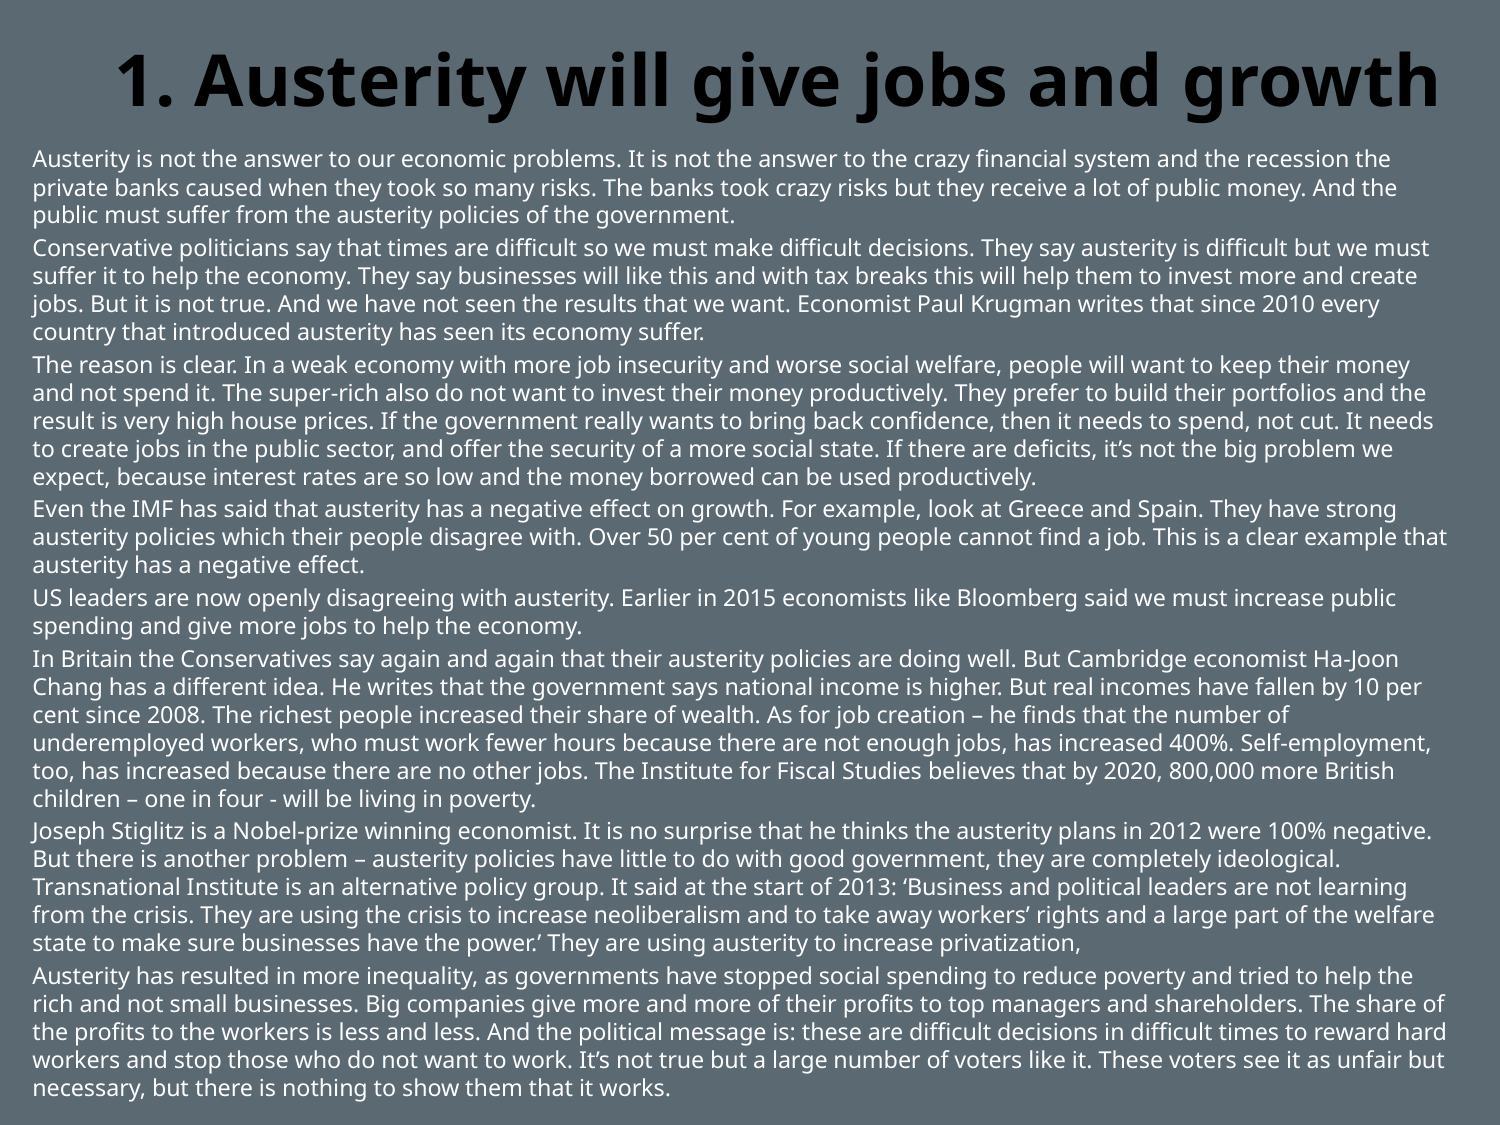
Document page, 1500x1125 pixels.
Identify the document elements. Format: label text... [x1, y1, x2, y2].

list Austerity is not the answer to our economic problems. It is not the answer to the crazy financial system and the recession the private banks caused when they took so many risks. The banks took crazy risks but they receive a lot of public money. And the public must suffer from the austerity policies of the government. Conservative politicians say that times are difficult so we must make difficult decisions. They say austerity is difficult but we must suffer it to help the economy. They say businesses will like this and with tax breaks this will help them to invest more and create jobs. But it is not true. And we have not seen the results that we want. Economist Paul Krugman writes that since 2010 every country that introduced austerity has seen its economy suffer. The reason is clear. In a weak economy with more job insecurity and worse social welfare, people will want to keep their money and not spend it. The super-rich also do not want to invest their money productively. They prefer to build their portfolios and the result is very high house prices. If the government really wants to bring back confidence, then it needs to spend, not cut. It needs to create jobs in the public sector, and offer the security of a more social state. If there are deficits, it’s not the big problem we expect, because interest rates are so low and the money borrowed can be used productively. Even the IMF has said that austerity has a negative effect on growth. For example, look at Greece and Spain. They have strong austerity policies which their people disagree with. Over 50 per cent of young people cannot find a job. This is a clear example that austerity has a negative effect. US leaders are now openly disagreeing with austerity. Earlier in 2015 economists like Bloomberg said we must increase public spending and give more jobs to help the economy. In Britain the Conservatives say again and again that their austerity policies are doing well. But Cambridge economist Ha-Joon Chang has a different idea. He writes that the government says national income is higher. But real incomes have fallen by 10 per cent since 2008. The richest people increased their share of wealth. As for job creation – he finds that the number of underemployed workers, who must work fewer hours because there are not enough jobs, has increased 400%. Self-employment, too, has increased because there are no other jobs. The Institute for Fiscal Studies believes that by 2020, 800,000 more British children – one in four - will be living in poverty. Joseph Stiglitz is a Nobel-prize winning economist. It is no surprise that he thinks the austerity plans in 2012 were 100% negative. But there is another problem – austerity policies have little to do with good government, they are completely ideological. Transnational Institute is an alternative policy group. It said at the start of 2013: ‘Business and political leaders are not learning from the crisis. They are using the crisis to increase neoliberalism and to take away workers’ rights and a large part of the welfare state to make sure businesses have the power.’ They are using austerity to increase privatization, Austerity has resulted in more inequality, as governments have stopped social spending to reduce poverty and tried to help the rich and not small businesses. Big companies give more and more of their profits to top managers and shareholders. The share of the profits to the workers is less and less. And the political message is: these are difficult decisions in difficult times to reward hard workers and stop those who do not want to work. It’s not true but a large number of voters like it. These voters see it as unfair but necessary, but there is nothing to show them that it works. [17, 137, 1471, 1125]
title 1. Austerity will give jobs and growth [75, 19, 1483, 138]
